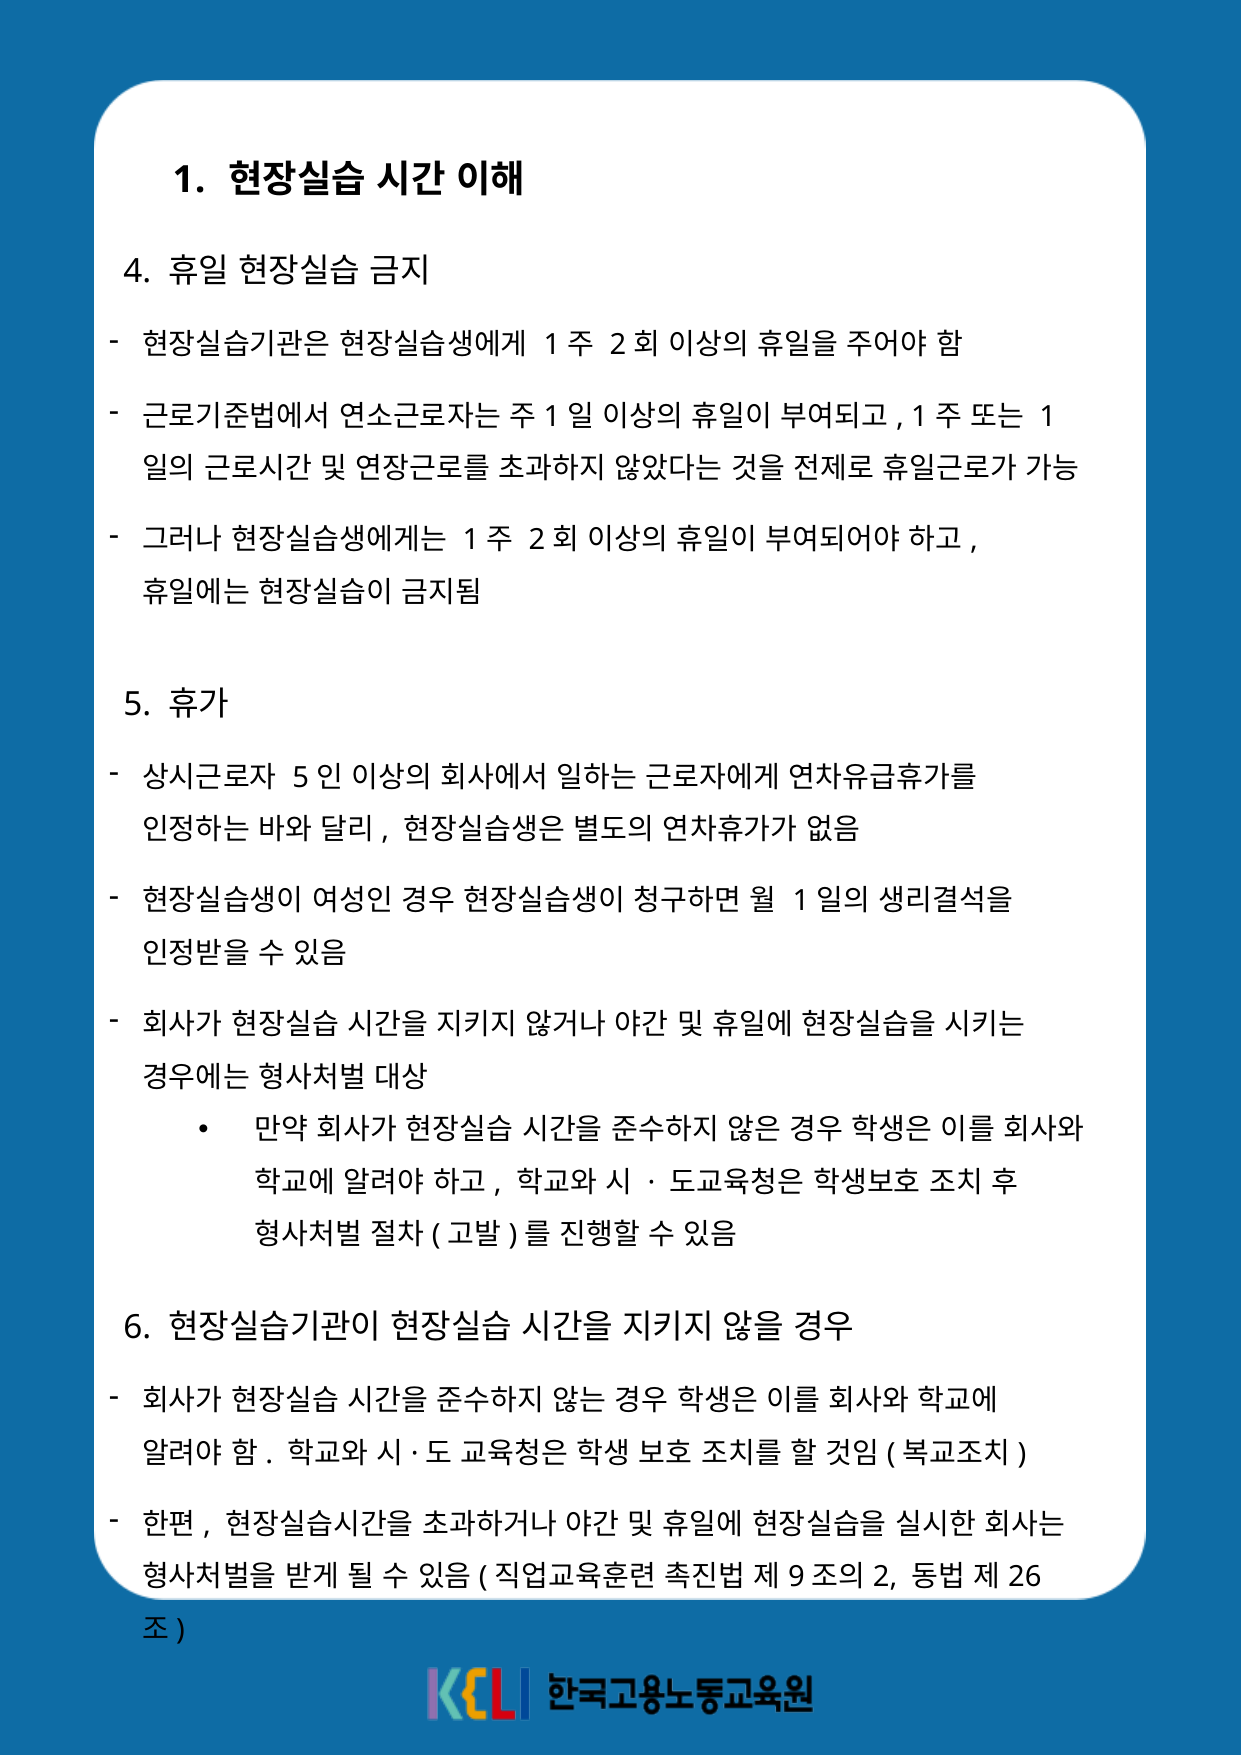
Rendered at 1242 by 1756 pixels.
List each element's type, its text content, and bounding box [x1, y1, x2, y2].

text_box 현장실습 시간 이해 [170, 152, 1144, 200]
picture [0, 0, 1241, 1755]
text_box 4. 휴일 현장실습 금지 현장실습기관은 현장실습생에게 1주 2회 이상의 휴일을 주어야 함 근로기준법에서 연소근로자는 주1일 이상의 휴일이 부여되고, 1주 또는 1일의 근로시간 및 연장근로를 초과하지 않았다는 것을 전제로 휴일근로가 가능 그러나 현장실습생에게는 1주 2회 이상의 휴일이 부여되어야 하고, 휴일에는 현장실습이 금지됨 5. 휴가 상시근로자 5인 이상의 회사에서 일하는 근로자에게 연차유급휴가를 인정하는 바와 달리, 현장실습생은 별도의 연차휴가가 없음 현장실습생이 여성인 경우 현장실습생이 청구하면 월 1일의 생리결석을 인정받을 수 있음 회사가 현장실습 시간을 지키지 않거나 야간 및 휴일에 현장실습을 시키는 경우에는 형사처벌 대상 만약 회사가 현장실습 시간을 준수하지 않은 경우 학생은 이를 회사와 학교에 알려야 하고, 학교와 시 · 도교육청은 학생보호 조치 후 형사처벌 절차(고발)를 진행할 수 있음 6. 현장실습기관이 현장실습 시간을 지키지 않을 경우 회사가 현장실습 시간을 준수하지 않는 경우 학생은 이를 회사와 학교에 알려야 함. 학교와 시·도 교육청은 학생 보호 조치를 할 것임(복교조치) 한편, 현장실습시간을 초과하거나 야간 및 휴일에 현장실습을 실시한 회사는 형사처벌을 받게 될 수 있음(직업교육훈련 촉진법 제9조의2, 동법 제26조) [95, 227, 1121, 1646]
